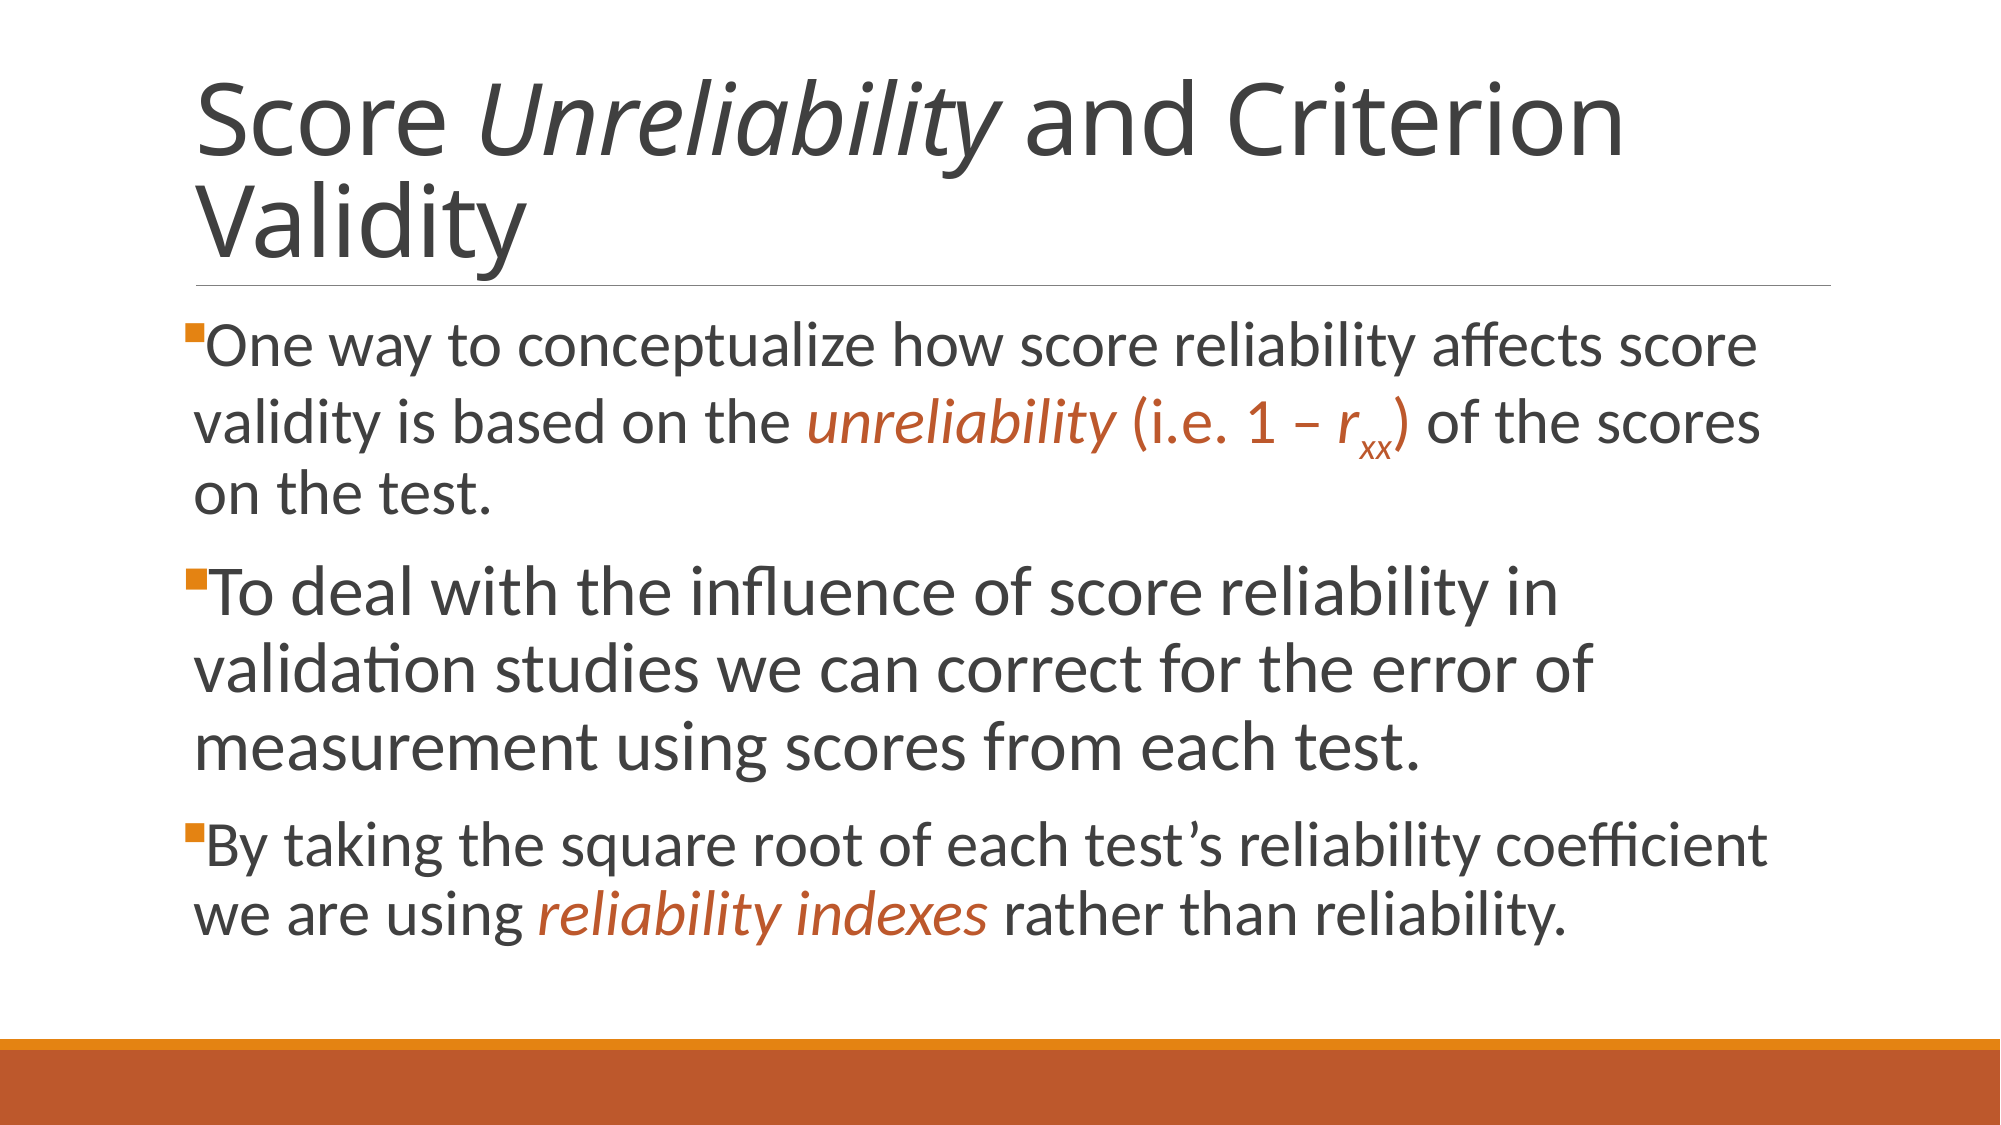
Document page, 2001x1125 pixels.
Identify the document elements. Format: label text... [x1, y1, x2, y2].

title Score Unreliability and Criterion Validity [180, 47, 1830, 285]
list One way to conceptualize how score reliability affects score validity is based on the unreliability (i.e. 1 – rxx) of the scores on the test. To deal with the influence of score reliability in validation studies we can correct for the error of measurement using scores from each test. By taking the square root of each test’s reliability coefficient we are using reliability indexes rather than reliability. [180, 302, 1830, 963]
